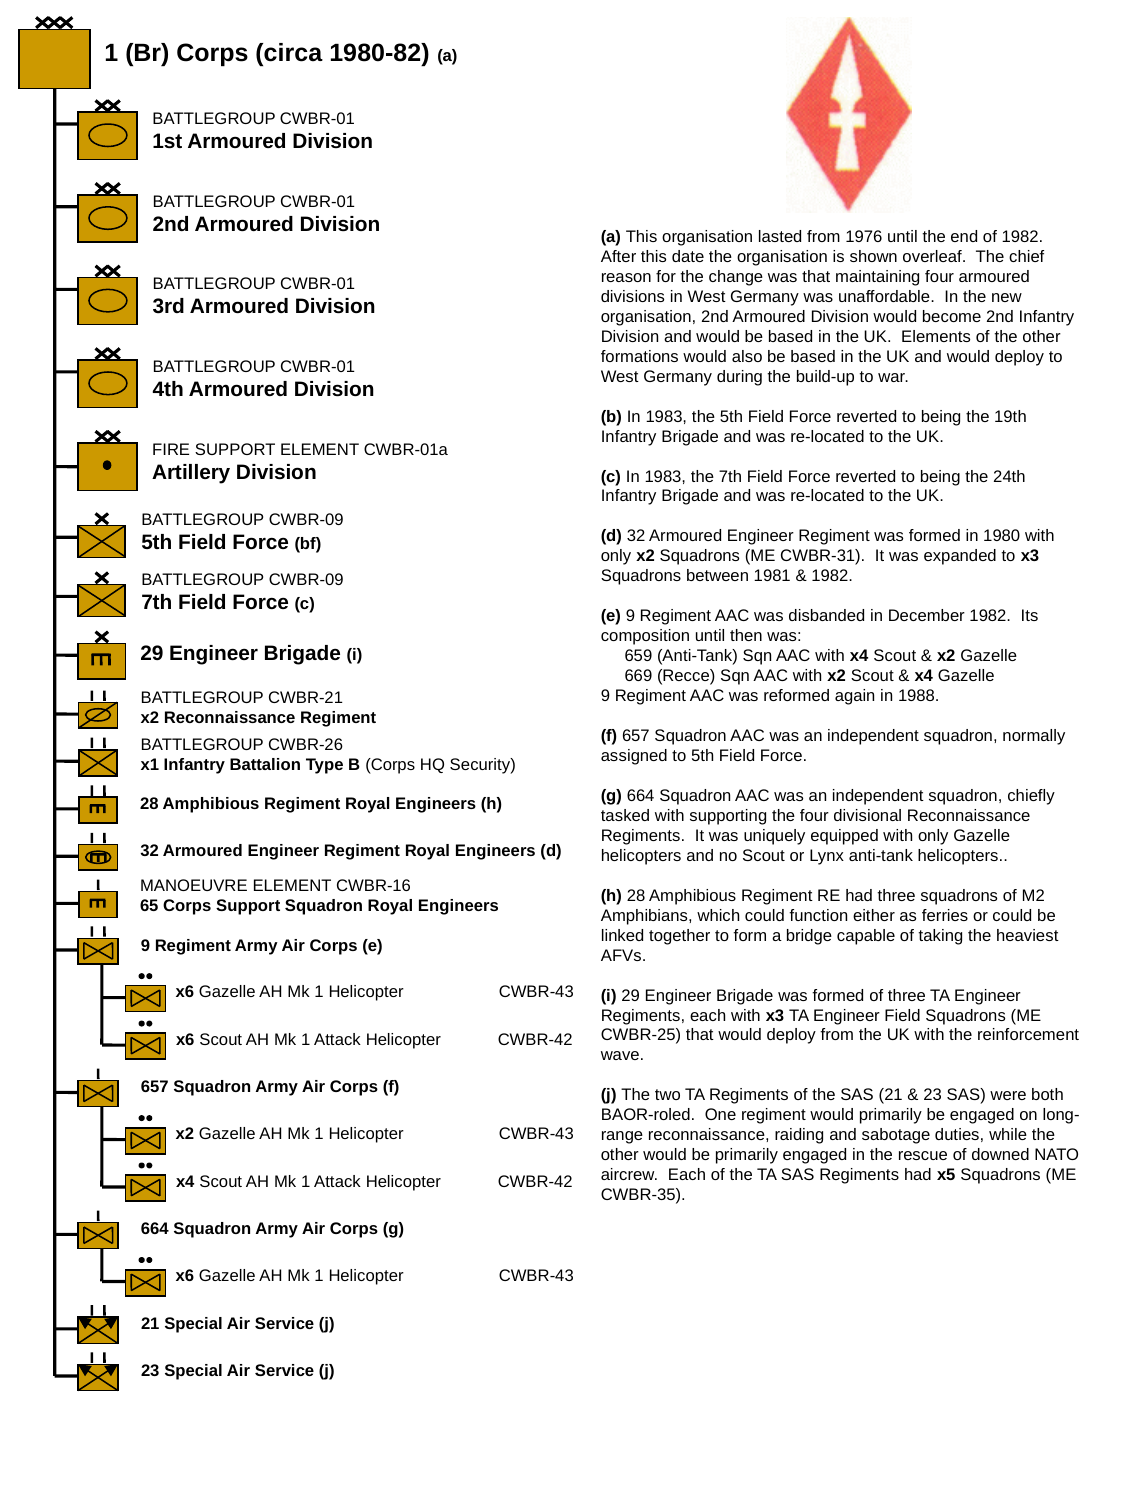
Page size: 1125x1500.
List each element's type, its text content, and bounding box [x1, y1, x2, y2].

text_box BATTLEGROUP CWBR-01 3rd Armoured Division [137, 265, 391, 326]
picture [786, 17, 912, 213]
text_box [139, 973, 152, 979]
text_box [139, 1163, 152, 1168]
text_box 657 Squadron Army Air Corps (f) [126, 1068, 415, 1104]
text_box BATTLEGROUP CWBR-01 1st Armoured Division [137, 100, 389, 160]
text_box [95, 431, 120, 442]
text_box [78, 1364, 119, 1391]
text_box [78, 442, 138, 491]
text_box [78, 844, 118, 871]
text_box FIRE SUPPORT ELEMENT CWBR-01a Artillery Division [137, 430, 464, 491]
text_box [78, 525, 126, 558]
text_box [78, 1222, 119, 1249]
text_box MANOEUVRE ELEMENT CWBR-16 65 Corps Support Squadron Royal Engineers [125, 867, 515, 923]
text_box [36, 17, 73, 28]
text_box 21 Special Air Service (j) [126, 1305, 350, 1340]
text_box (a) This organisation lasted from 1976 until the end of 1982. After this date the organisation is shown overleaf. The chief reason for the change was that maintaining four armoured divisions in West Germany was unaffordable. In the new organisation, 2nd Armoured Division would become 2nd Infantry Division and would be based in the UK. Elements of the other formations would also be based in the UK and would deploy to West Germany during the build-up to war. (b) In 1983, the 5th Field Force reverted to being the 19th Infantry Brigade and was re-located to the UK. (c) In 1983, the 7th Field Force reverted to being the 24th Infantry Brigade and was re-located to the UK. (d) 32 Armoured Engineer Regiment was formed in 1980 with only x2 Squadrons (ME CWBR-31). It was expanded to x3 Squadrons between 1981 & 1982. (e) 9 Regiment AAC was disbanded in December 1982. Its composition until then was: 659 (Anti-Tank) Sqn AAC with x4 Scout & x2 Gazelle 669 (Recce) Sqn AAC with x2 Scout & x4 Gazelle 9 Regiment AAC was reformed again in 1988. (f) 657 Squadron AAC was an independent squadron, normally assigned to 5th Field Force. (g) 664 Squadron AAC was an independent squadron, chiefly tasked with supporting the four divisional Reconnaissance Regiments. It was uniquely equipped with only Gazelle helicopters and no Scout or Lynx anti-tank helicopters.. (h) 28 Amphibious Regiment RE had three squadrons of M2 Amphibians, which could function either as ferries or could be linked together to form a bridge capable of taking the heaviest AFVs. (i) 29 Engineer Brigade was formed of three TA Engineer Regiments, each with x3 TA Engineer Field Squadrons (ME CWBR-25) that would deploy from the UK with the reinforcement wave. (j) The two TA Regiments of the SAS (21 & 23 SAS) were both BAOR-roled. One regiment would primarily be engaged on long-range reconnaissance, raiding and sabotage duties, while the other would be primarily engaged in the rescue of downed NATO aircrew. Each of the TA SAS Regiments had x5 Squadrons (ME CWBR-35). [586, 218, 1102, 1212]
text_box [78, 938, 119, 965]
text_box BATTLEGROUP CWBR-09 5th Field Force (bf) [126, 501, 359, 560]
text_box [78, 112, 138, 160]
text_box 1 (Br) Corps (circa 1980-82) (a) [90, 29, 473, 75]
text_box 664 Squadron Army Air Corps (g) [126, 1210, 420, 1246]
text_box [95, 513, 108, 524]
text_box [78, 1080, 119, 1107]
text_box x2 Gazelle AH Mk 1 Helicopter CWBR-43 [160, 1115, 589, 1151]
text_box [95, 265, 120, 277]
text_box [78, 702, 118, 729]
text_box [125, 1033, 166, 1060]
text_box x4 Scout AH Mk 1 Attack Helicopter CWBR-42 [161, 1163, 589, 1198]
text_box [79, 749, 118, 776]
text_box x6 Scout AH Mk 1 Attack Helicopter CWBR-42 [161, 1021, 589, 1056]
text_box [139, 1021, 152, 1026]
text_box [78, 1317, 119, 1344]
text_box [95, 183, 120, 194]
text_box 28 Amphibious Regiment Royal Engineers (h) [125, 785, 518, 821]
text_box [78, 277, 138, 325]
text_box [125, 1269, 166, 1296]
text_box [79, 891, 118, 918]
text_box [139, 1115, 152, 1121]
text_box [19, 29, 90, 89]
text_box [78, 360, 138, 408]
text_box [78, 194, 138, 243]
text_box 29 Engineer Brigade (i) [125, 631, 378, 672]
text_box BATTLEGROUP CWBR-09 7th Field Force (c) [126, 560, 359, 621]
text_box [95, 100, 120, 111]
text_box BATTLEGROUP CWBR-26 x1 Infantry Battalion Type B (Corps HQ Security) [125, 726, 532, 781]
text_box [139, 1257, 152, 1263]
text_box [125, 985, 166, 1012]
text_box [78, 584, 126, 617]
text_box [78, 643, 126, 679]
text_box x6 Gazelle AH Mk 1 Helicopter CWBR-43 [160, 973, 589, 1009]
text_box 23 Special Air Service (j) [126, 1352, 350, 1387]
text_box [91, 832, 105, 844]
text_box BATTLEGROUP CWBR-21 x2 Reconnaissance Regiment [125, 679, 392, 734]
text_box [91, 1352, 105, 1363]
text_box 9 Regiment Army Air Corps (e) [126, 927, 399, 962]
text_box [91, 926, 105, 937]
text_box 32 Armoured Engineer Regiment Royal Engineers (d) [125, 832, 578, 868]
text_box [91, 785, 105, 796]
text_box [91, 1305, 105, 1316]
text_box x6 Gazelle AH Mk 1 Helicopter CWBR-43 [160, 1257, 589, 1293]
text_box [91, 690, 105, 701]
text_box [125, 1174, 166, 1202]
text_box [95, 631, 108, 643]
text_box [79, 797, 118, 823]
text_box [91, 737, 105, 749]
text_box BATTLEGROUP CWBR-01 4th Armoured Division [137, 348, 390, 409]
text_box BATTLEGROUP CWBR-01 2nd Armoured Division [137, 183, 396, 243]
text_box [95, 572, 108, 583]
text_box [125, 1127, 166, 1154]
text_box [95, 348, 120, 359]
